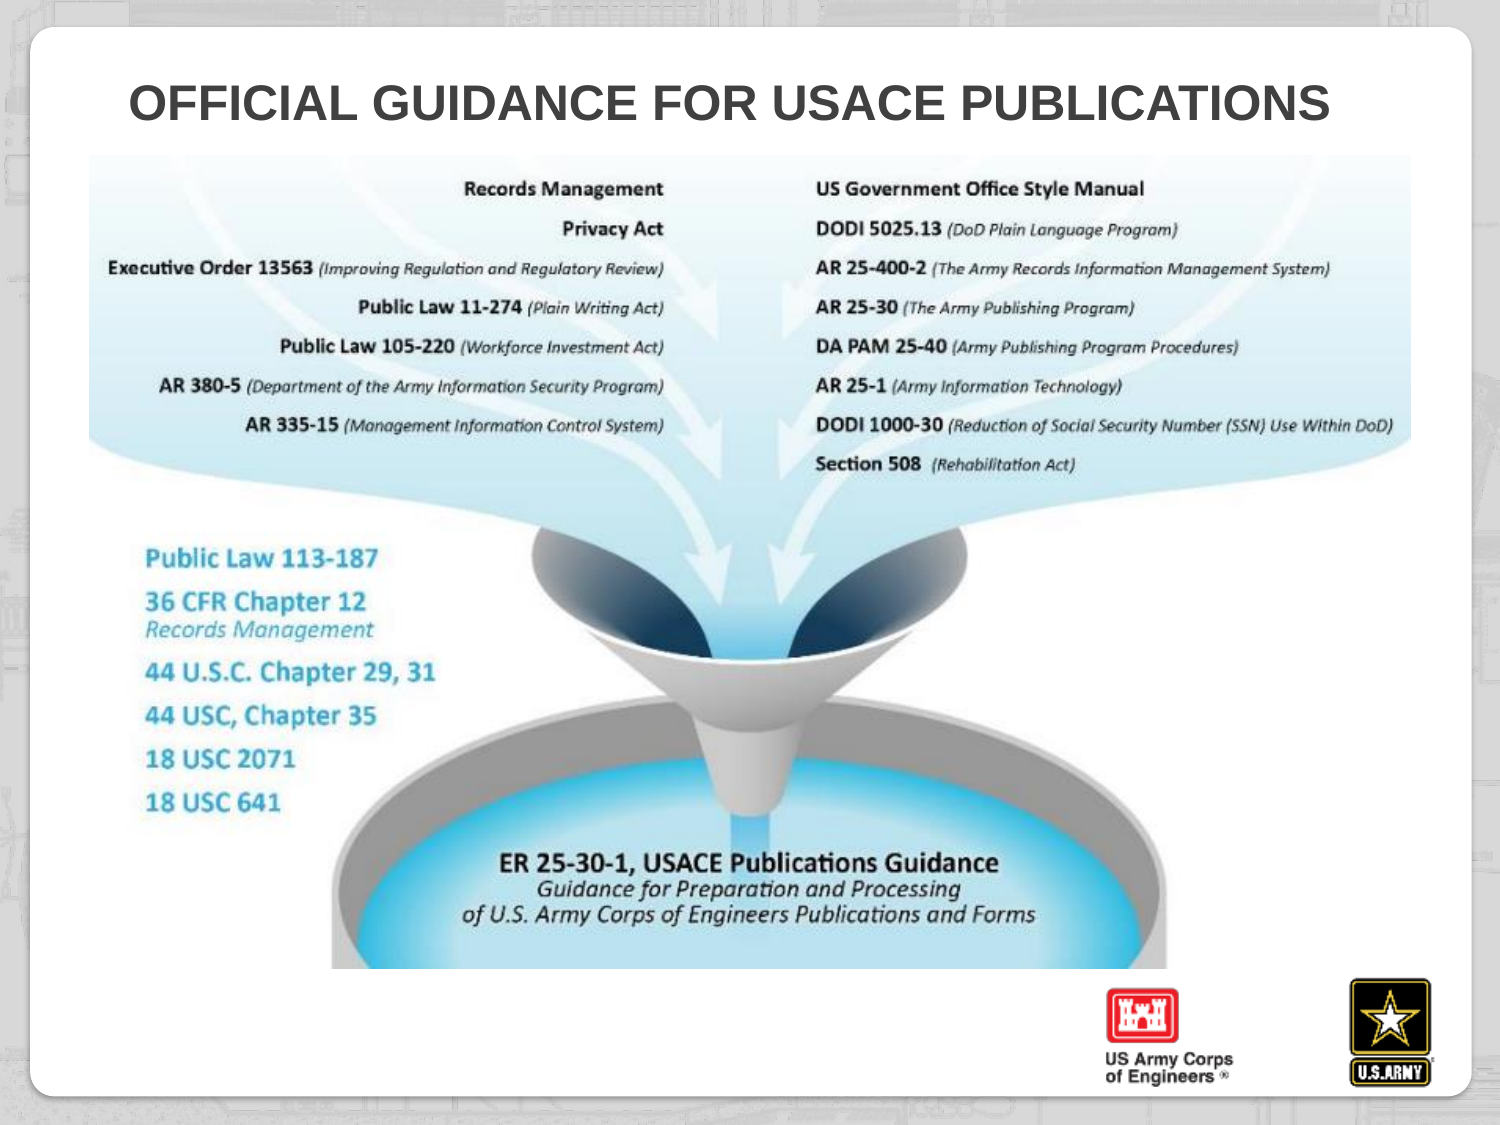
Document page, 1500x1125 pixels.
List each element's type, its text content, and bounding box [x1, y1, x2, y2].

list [89, 155, 1411, 970]
title Official guidance for USACE Publications [113, 52, 1387, 150]
picture [0, 0, 1500, 1125]
